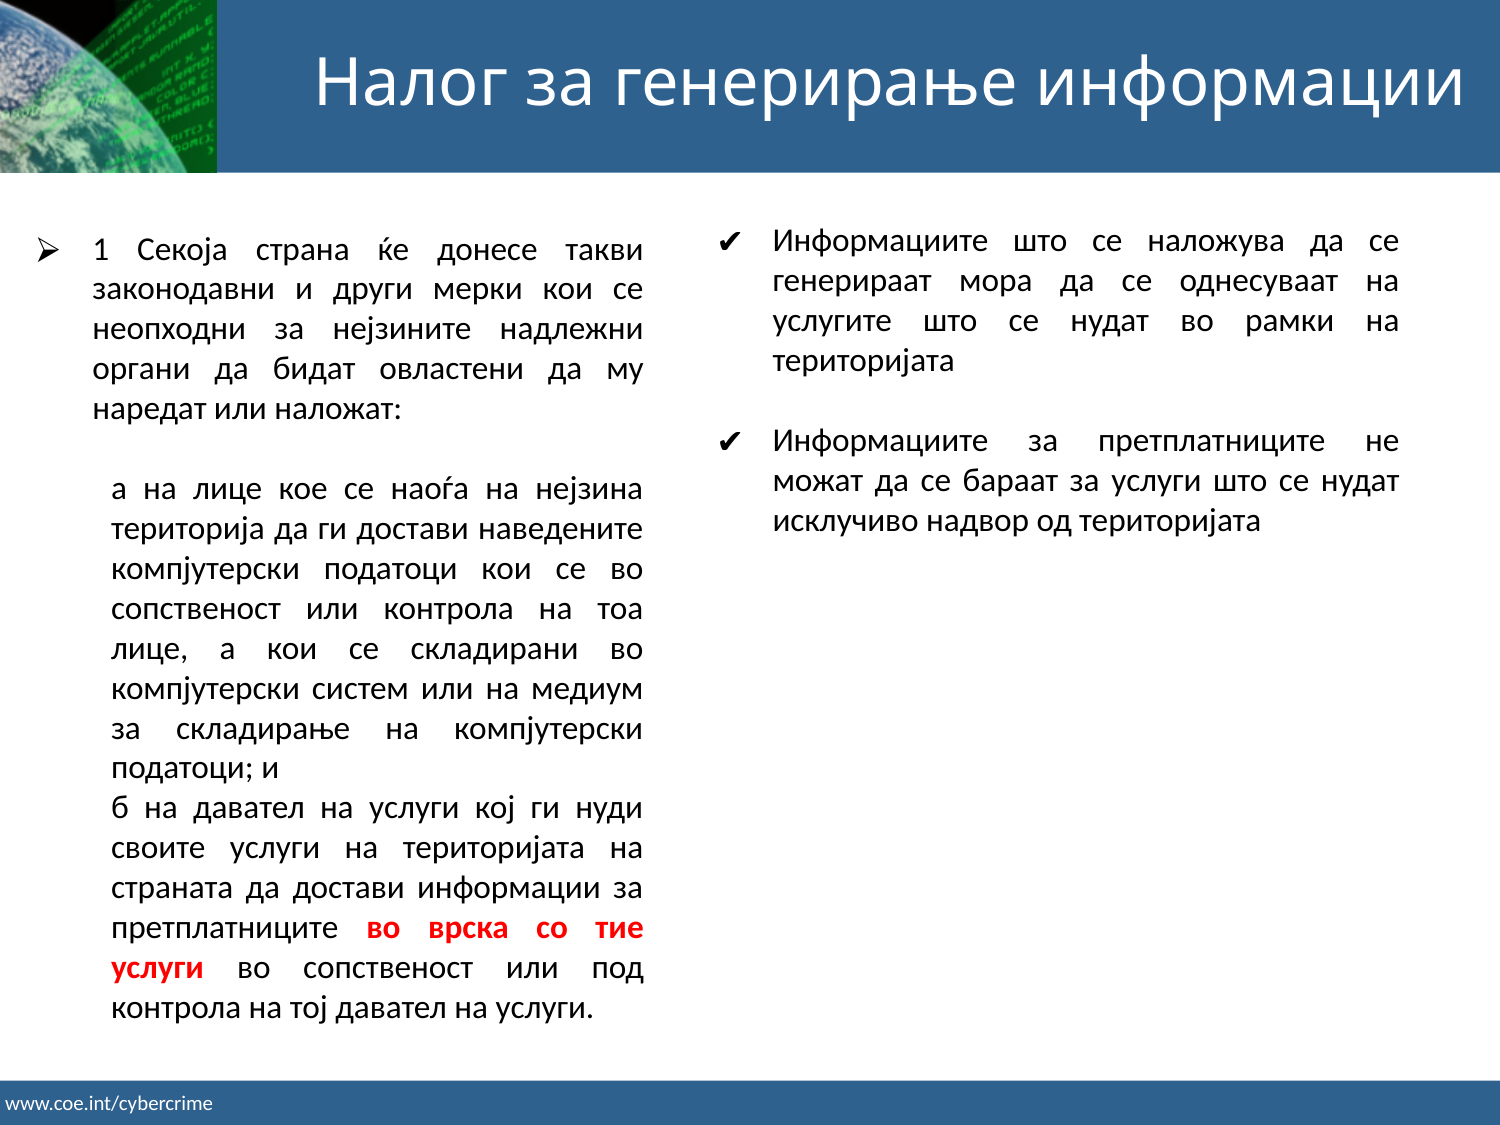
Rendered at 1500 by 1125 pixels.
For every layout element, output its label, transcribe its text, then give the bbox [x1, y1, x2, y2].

text_box Налог за генерирање информации [230, 31, 1483, 127]
text_box 1 Секоја страна ќе донесе такви законодавни и други мерки кои се неопходни за нејзините надлежни органи да бидат овластени да му наредат или наложат: а на лице кое се наоѓа на нејзина територија да ги достави наведените компјутерски податоци кои се во сопственост или контрола на тоа лице, а кои се складирани во компјутерски систем или на медиум за складирање на компјутерски податоци; и б на давател на услуги кој ги нуди своите услуги на територијата на страната да достави информации за претплатниците во врска со тие услуги во сопственост или под контрола на тој давател на услуги. [21, 219, 660, 1033]
text_box Информациите што се наложува да се генерираат мора да се однесуваат на услугите што се нудат во рамки на територијата Информациите за претплатниците не можат да се бараат за услуги што се нудат исклучиво надвор од територијата [701, 211, 1416, 546]
picture [0, 0, 217, 173]
